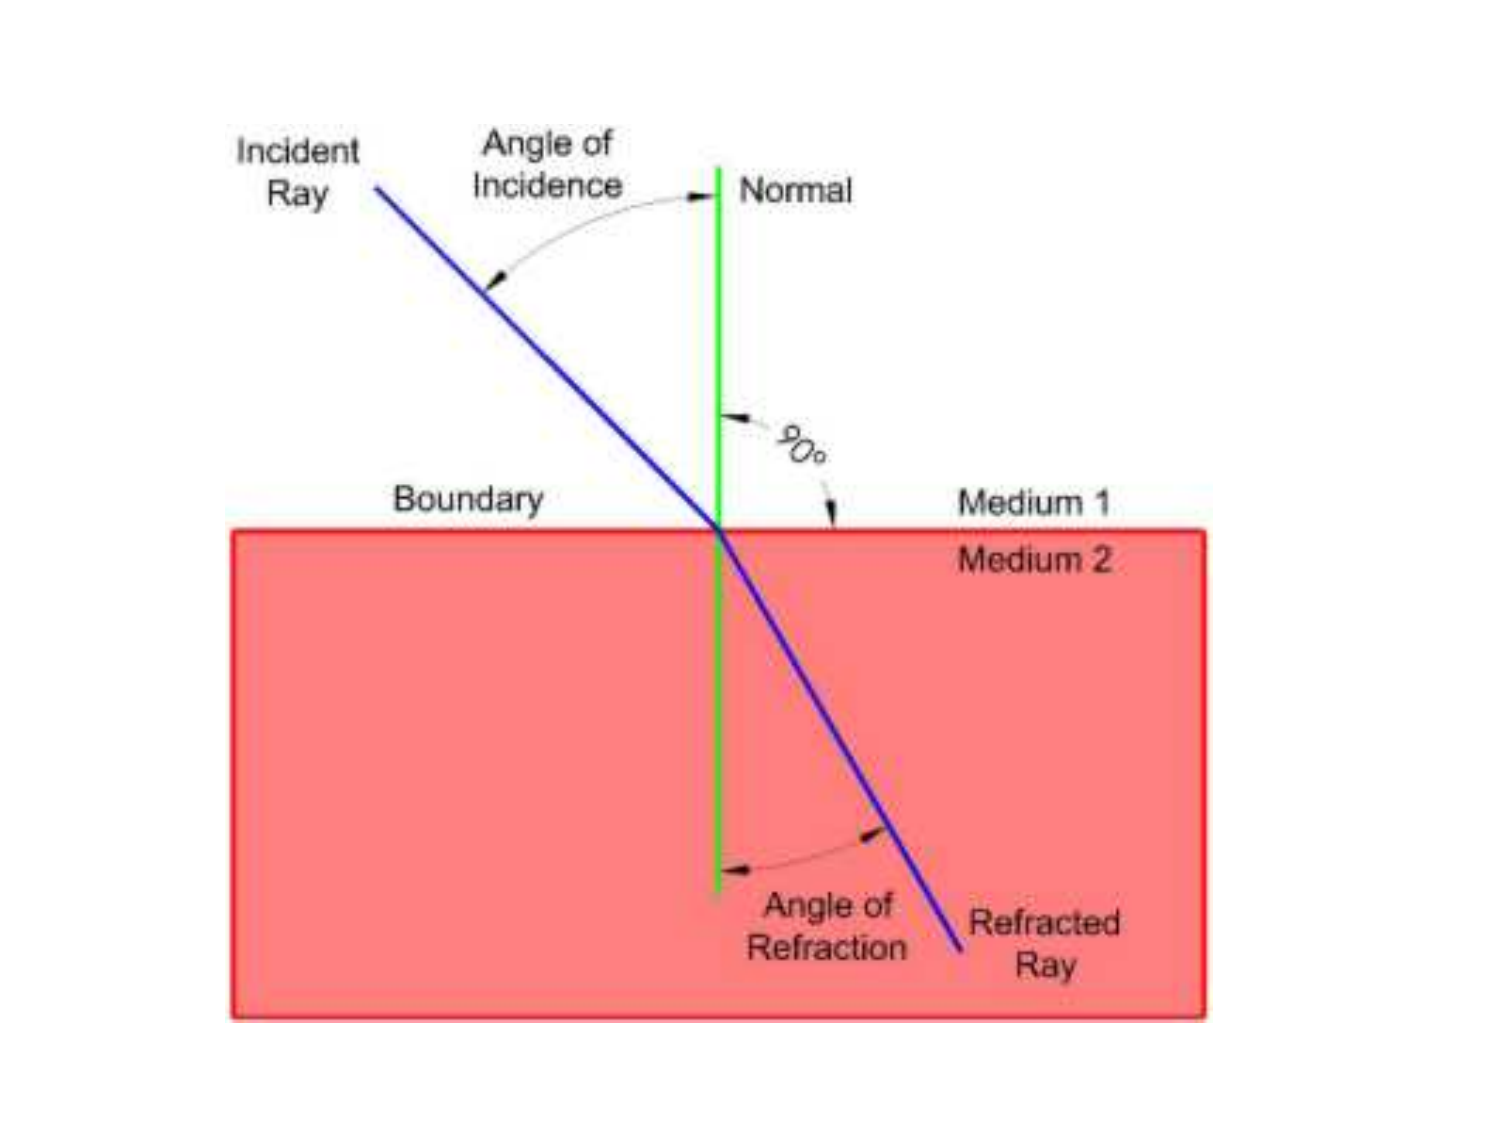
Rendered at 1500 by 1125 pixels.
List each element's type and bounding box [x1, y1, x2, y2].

picture [224, 124, 1213, 1023]
